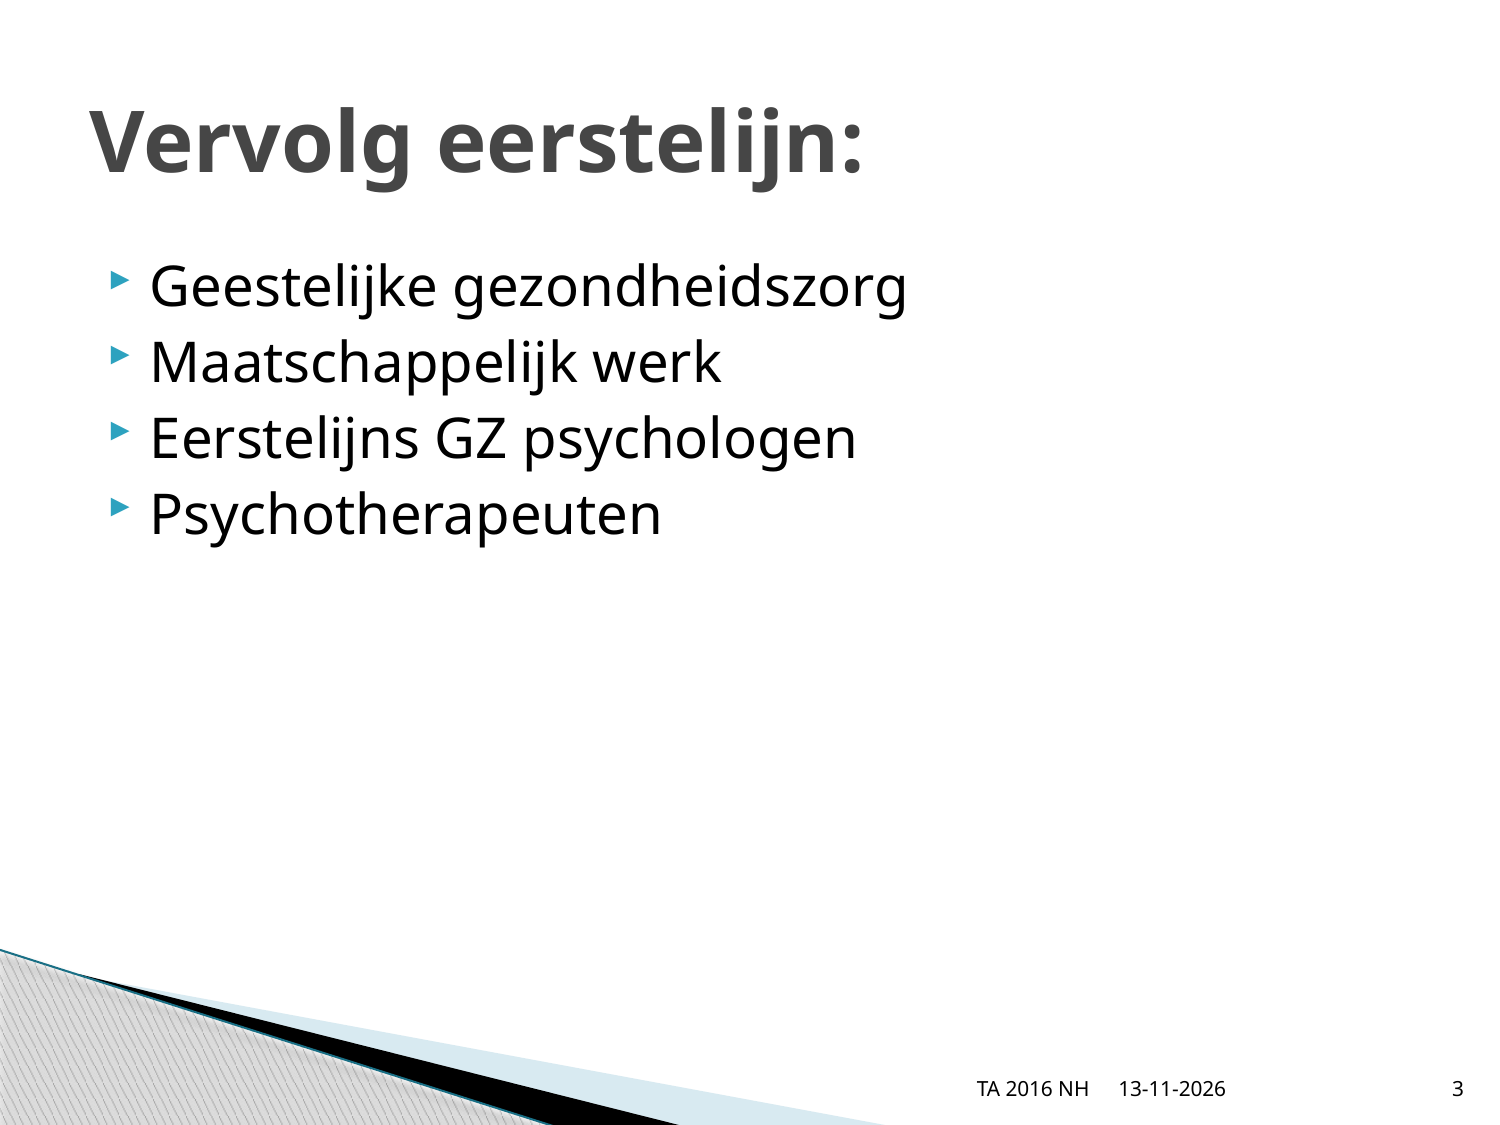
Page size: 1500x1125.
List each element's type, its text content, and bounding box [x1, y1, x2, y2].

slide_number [1105, 1051, 1418, 1112]
slide_number 3 [1418, 1051, 1479, 1112]
list Geestelijke gezondheidszorg Maatschappelijk werk Eerstelijns GZ psychologen Psychotherapeuten [75, 243, 1425, 986]
title Vervolg eerstelijn: [75, 45, 1425, 233]
footer TA 2016 NH [718, 1051, 1105, 1112]
